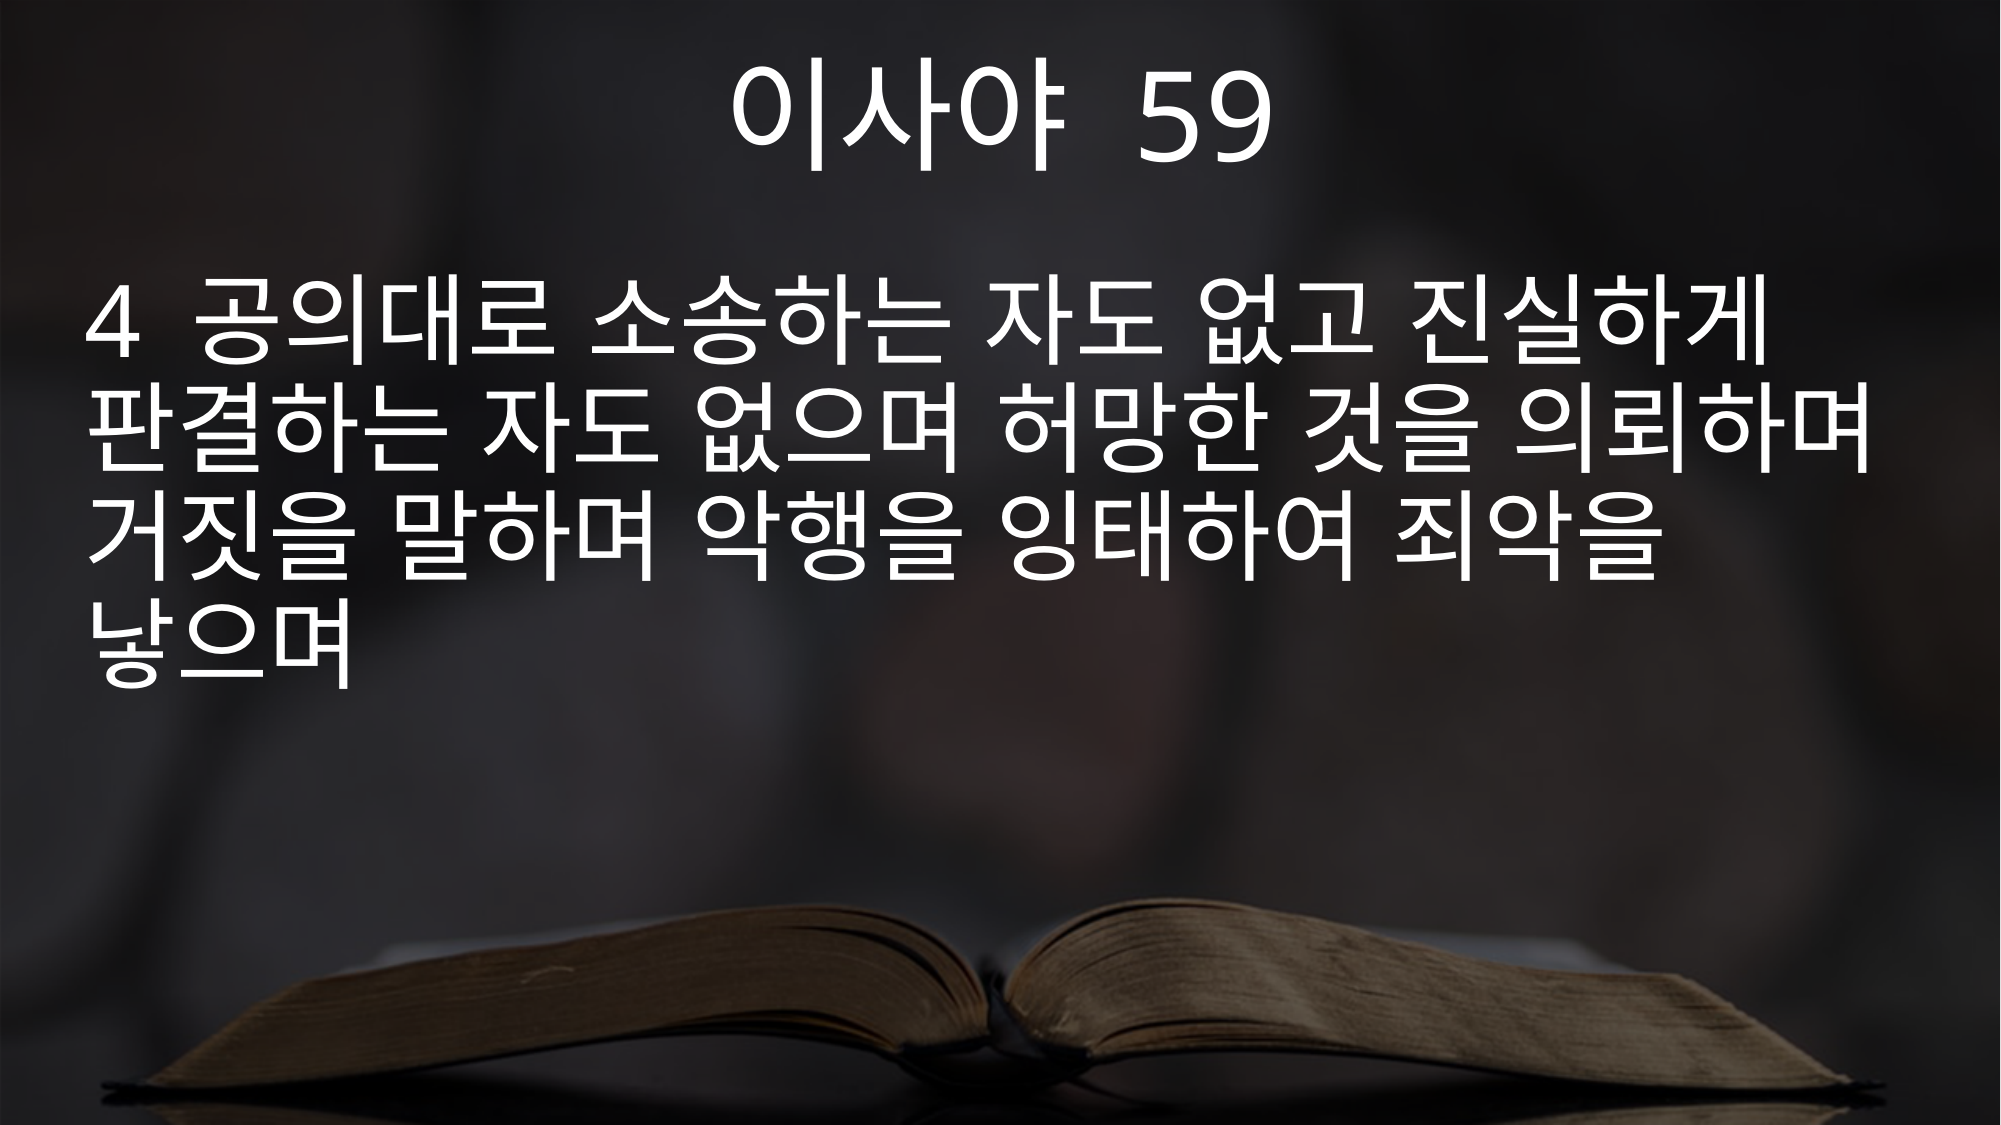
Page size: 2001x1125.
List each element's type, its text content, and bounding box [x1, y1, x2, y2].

picture [0, 0, 2001, 1125]
footer 이사야 59 [0, 32, 2000, 192]
list 4 공의대로 소송하는 자도 없고 진실하게 판결하는 자도 없으며 허망한 것을 의뢰하며 거짓을 말하며 악행을 잉태하여 죄악을 낳으며 [69, 263, 1953, 423]
